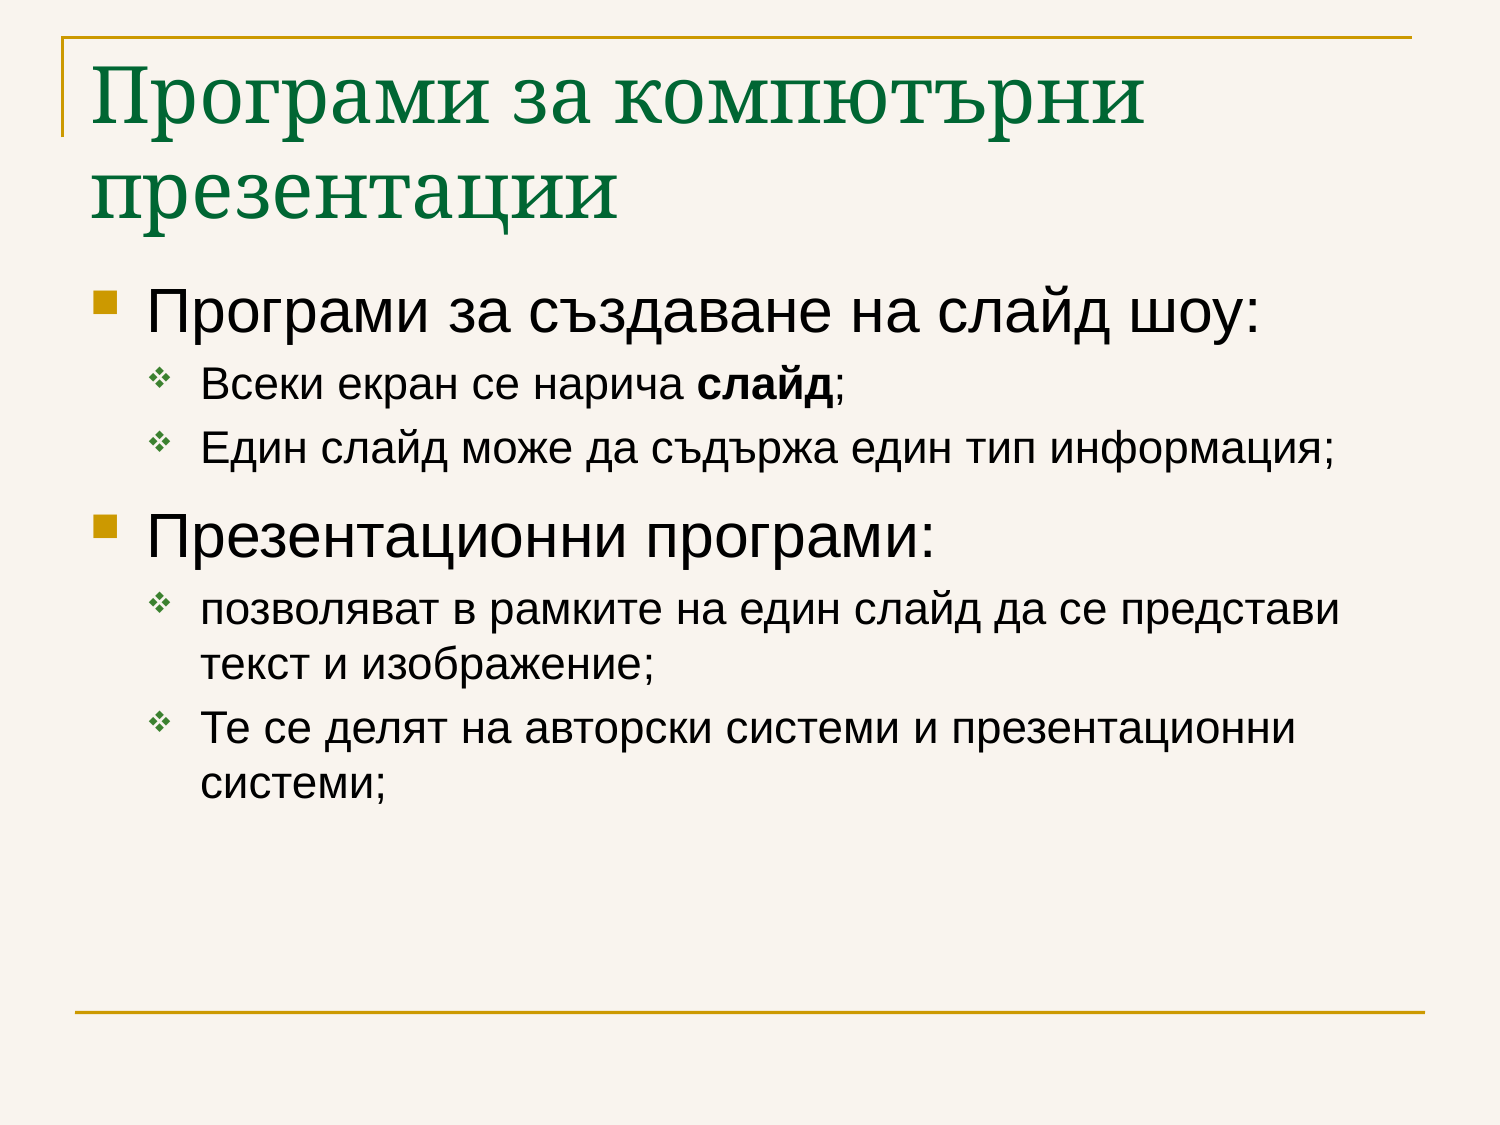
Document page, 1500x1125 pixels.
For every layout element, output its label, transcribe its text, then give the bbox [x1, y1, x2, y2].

title Програми за компютърни презентации [74, 45, 1426, 233]
list Програми за създаване на слайд шоу: Всеки екран се нарича слайд; Един слайд може да съдържа един тип информация; Презентационни програми: позволяват в рамките на един слайд да се представи текст и изображение; Те се делят на авторски системи и презентационни системи; [74, 262, 1426, 1006]
